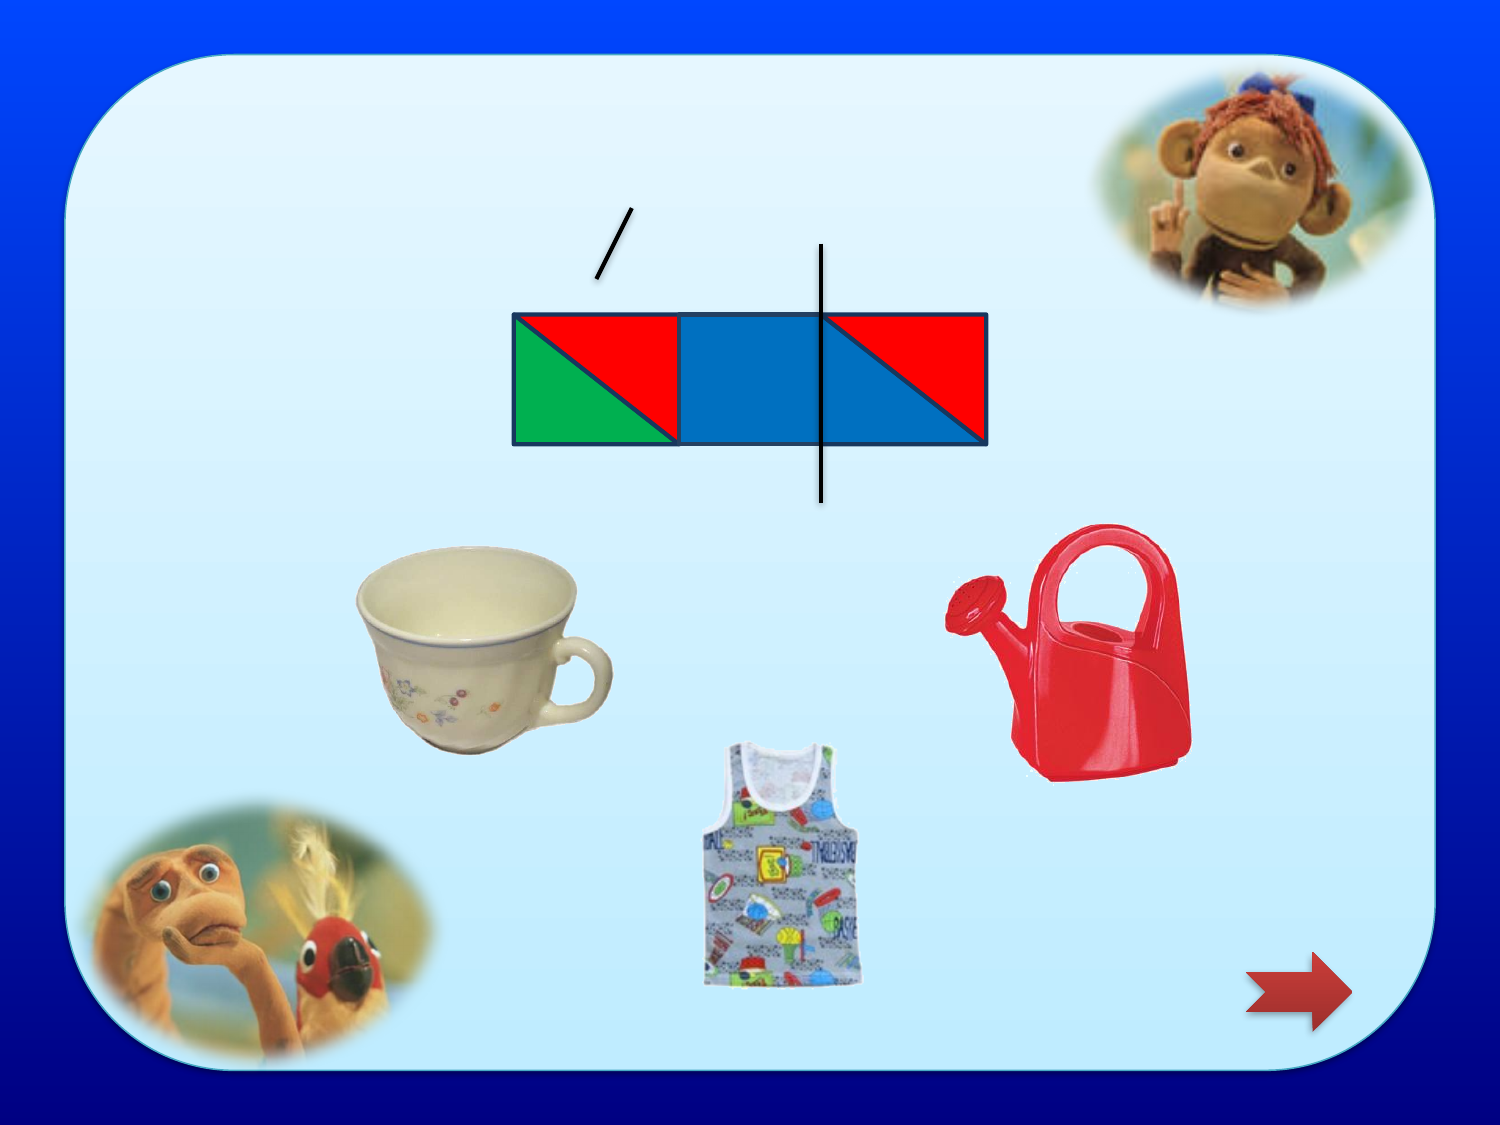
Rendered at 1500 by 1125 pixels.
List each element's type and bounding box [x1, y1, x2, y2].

picture [938, 514, 1200, 787]
text_box [1246, 952, 1353, 1032]
text_box [596, 207, 633, 280]
picture [348, 538, 622, 763]
picture [1112, 84, 1403, 291]
text_box [513, 314, 680, 445]
text_box [826, 314, 987, 445]
picture [643, 727, 926, 1010]
picture [96, 816, 421, 1048]
text_box [677, 312, 814, 446]
